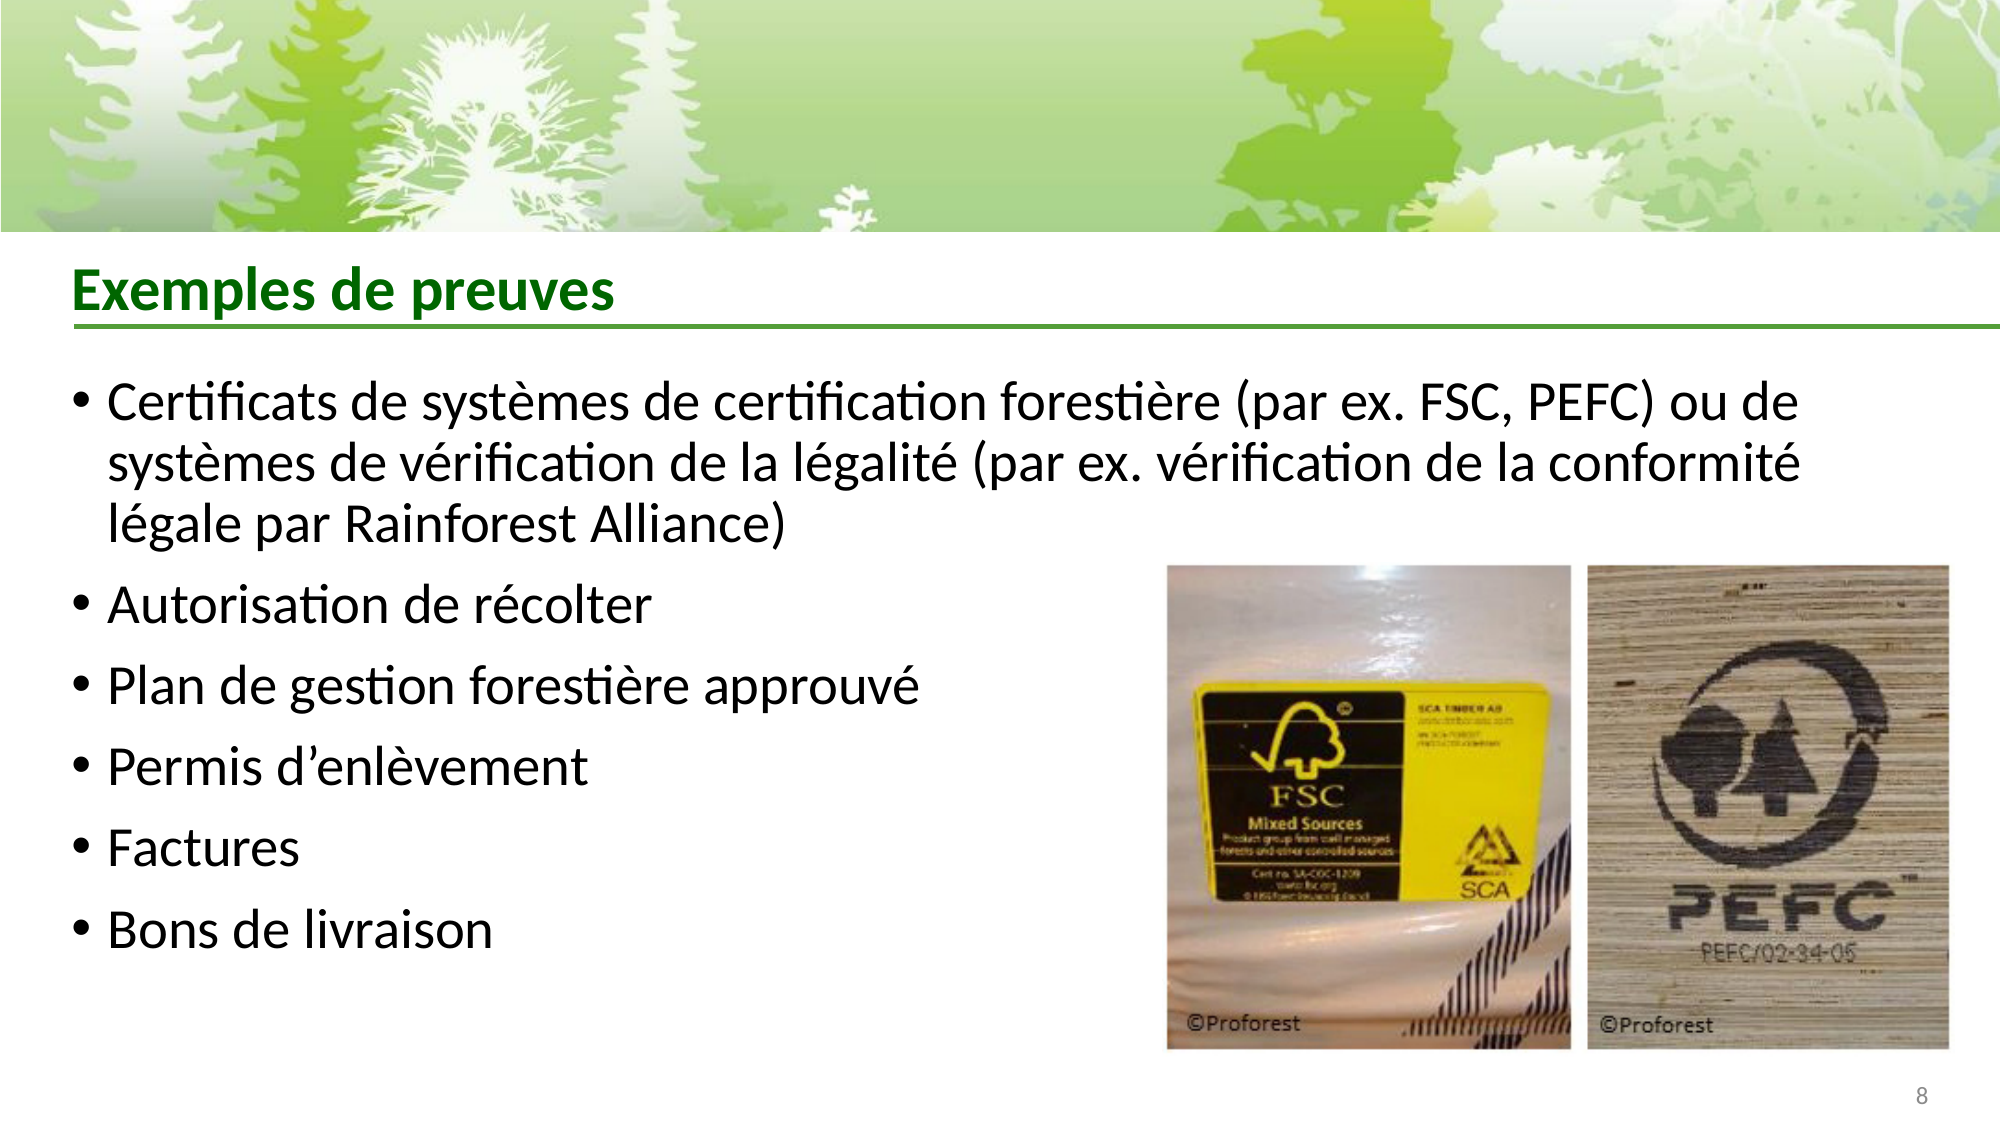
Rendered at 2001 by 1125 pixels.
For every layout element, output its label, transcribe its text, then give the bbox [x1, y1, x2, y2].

slide_number 8 [1493, 1065, 1944, 1125]
title Exemples de preuves [56, 181, 1782, 364]
picture [0, 0, 2000, 232]
list Certificats de systèmes de certification forestière (par ex. FSC, PEFC) ou de systèmes de vérification de la légalité (par ex. vérification de la conformité légale par Rainforest Alliance) Autorisation de récolter Plan de gestion forestière approuvé Permis d’enlèvement Factures Bons de livraison [56, 364, 1944, 970]
picture [1162, 562, 1955, 1057]
